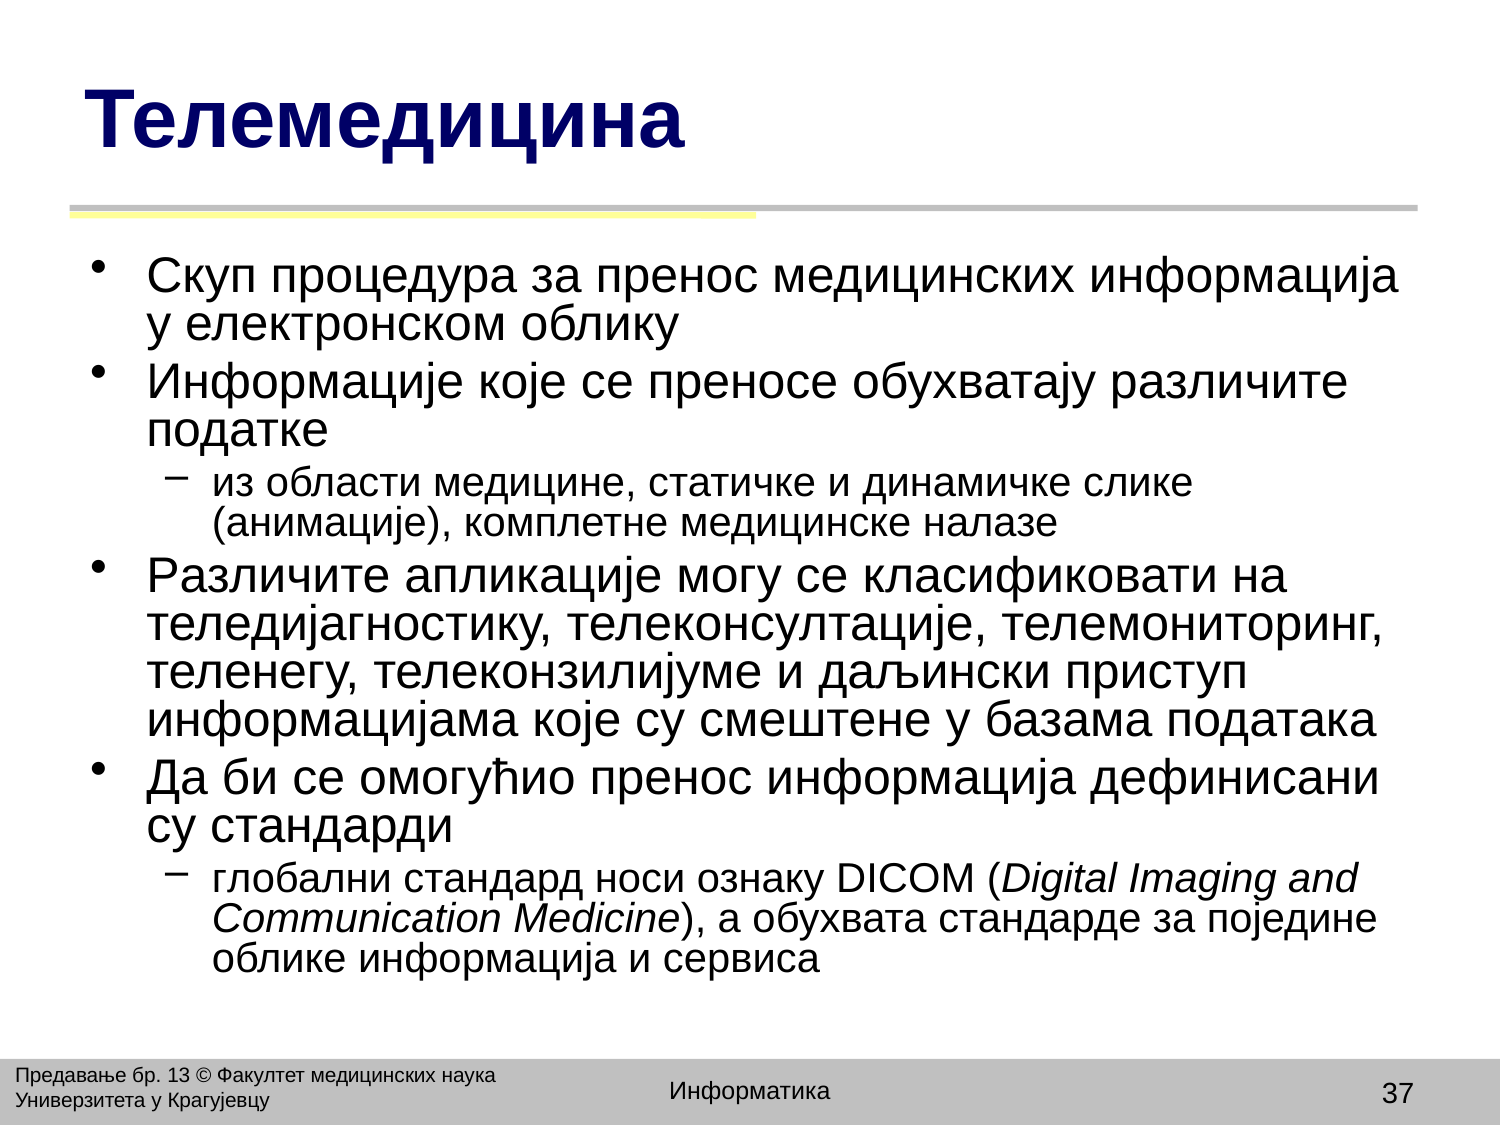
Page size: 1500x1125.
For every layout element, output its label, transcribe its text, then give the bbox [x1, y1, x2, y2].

footer Информатика [512, 1066, 988, 1125]
list Скуп процедура за пренос медицинских информација у електронском облику Информације које се преносе обухватају различите податке из области медицине, статичке и динамичке слике (анимације), комплетне медицинске налазе Различите апликације могу се класификовати на теледијагностику, телеконсултације, телемониторинг, теленегу, телеконзилијуме и даљински приступ информацијама које су смештене у базама података Да би се омогућио пренос информација дефинисани су стандарди глобални стандард носи ознаку DICOM (Digital Imaging and Communication Medicine), а обухвата стандарде за поједине облике информација и сервиса [74, 246, 1426, 1023]
slide_number 37 [1079, 1066, 1430, 1125]
title Телемедицина [69, 19, 1426, 208]
slide_number Предавање бр. 13 © Факултет медицинских наука Универзитета у Крагујевцу [0, 1053, 617, 1108]
